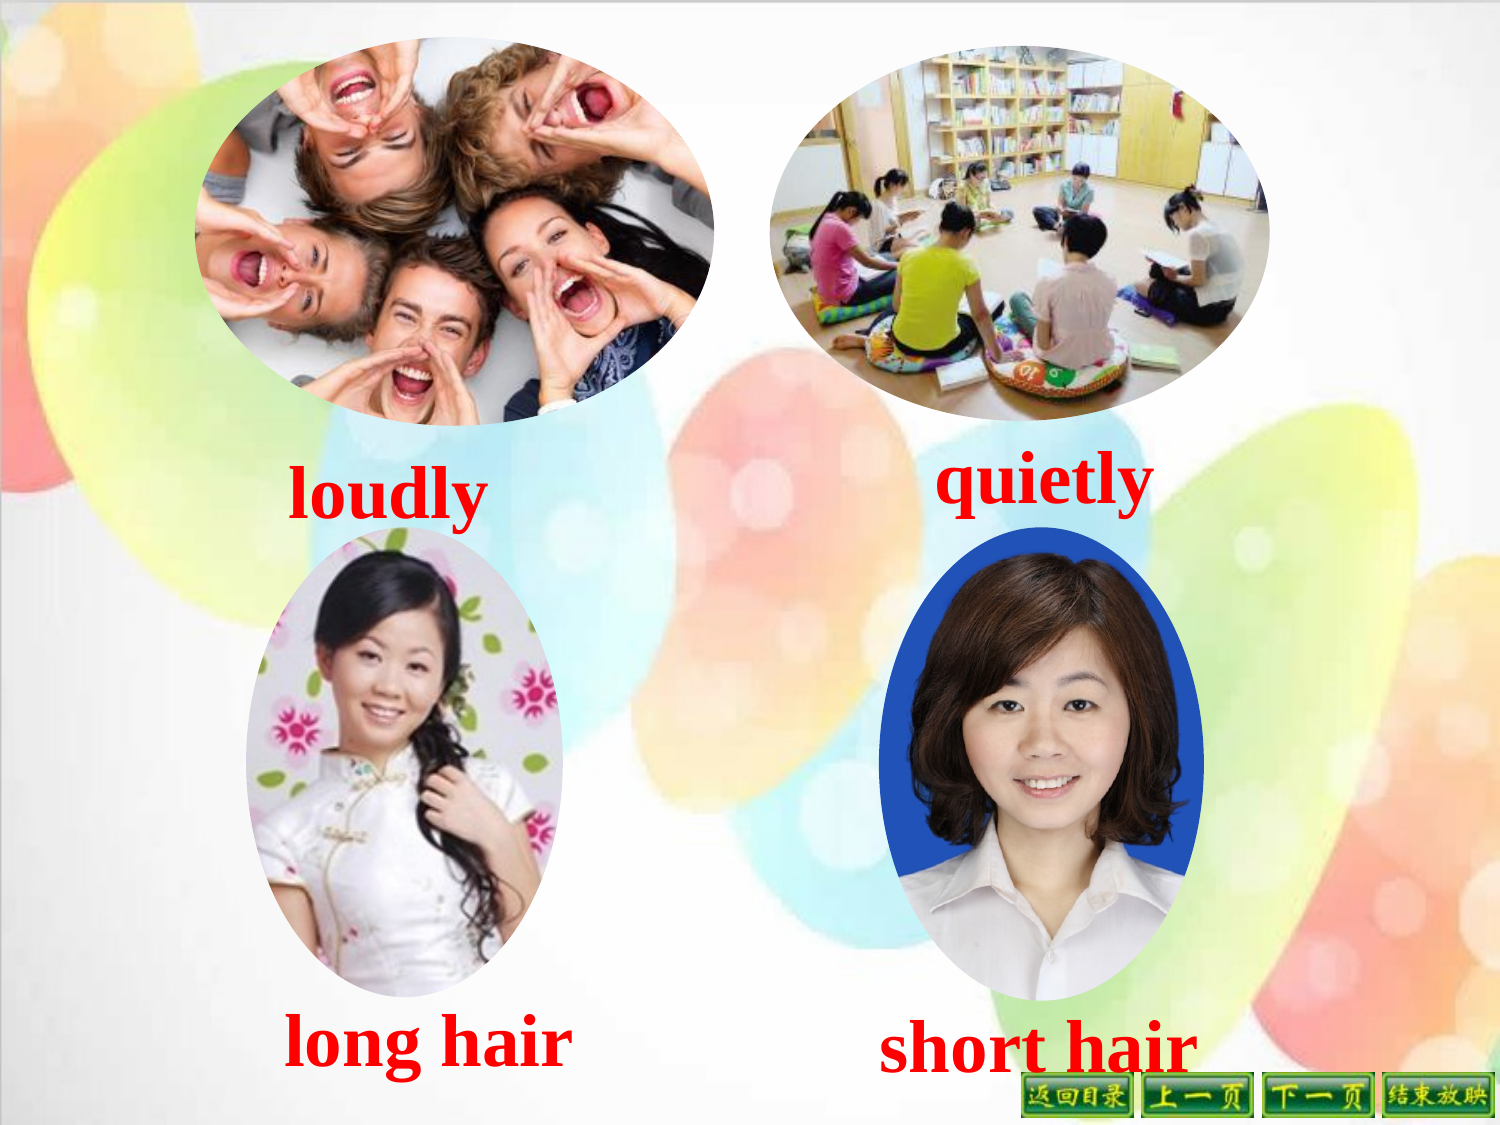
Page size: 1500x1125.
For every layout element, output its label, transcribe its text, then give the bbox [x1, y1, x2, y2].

text_box short hair [865, 990, 1243, 1096]
text_box long hair [269, 984, 612, 1090]
text_box quietly [919, 429, 1204, 526]
picture [0, 0, 1500, 1125]
text_box loudly [274, 435, 546, 525]
